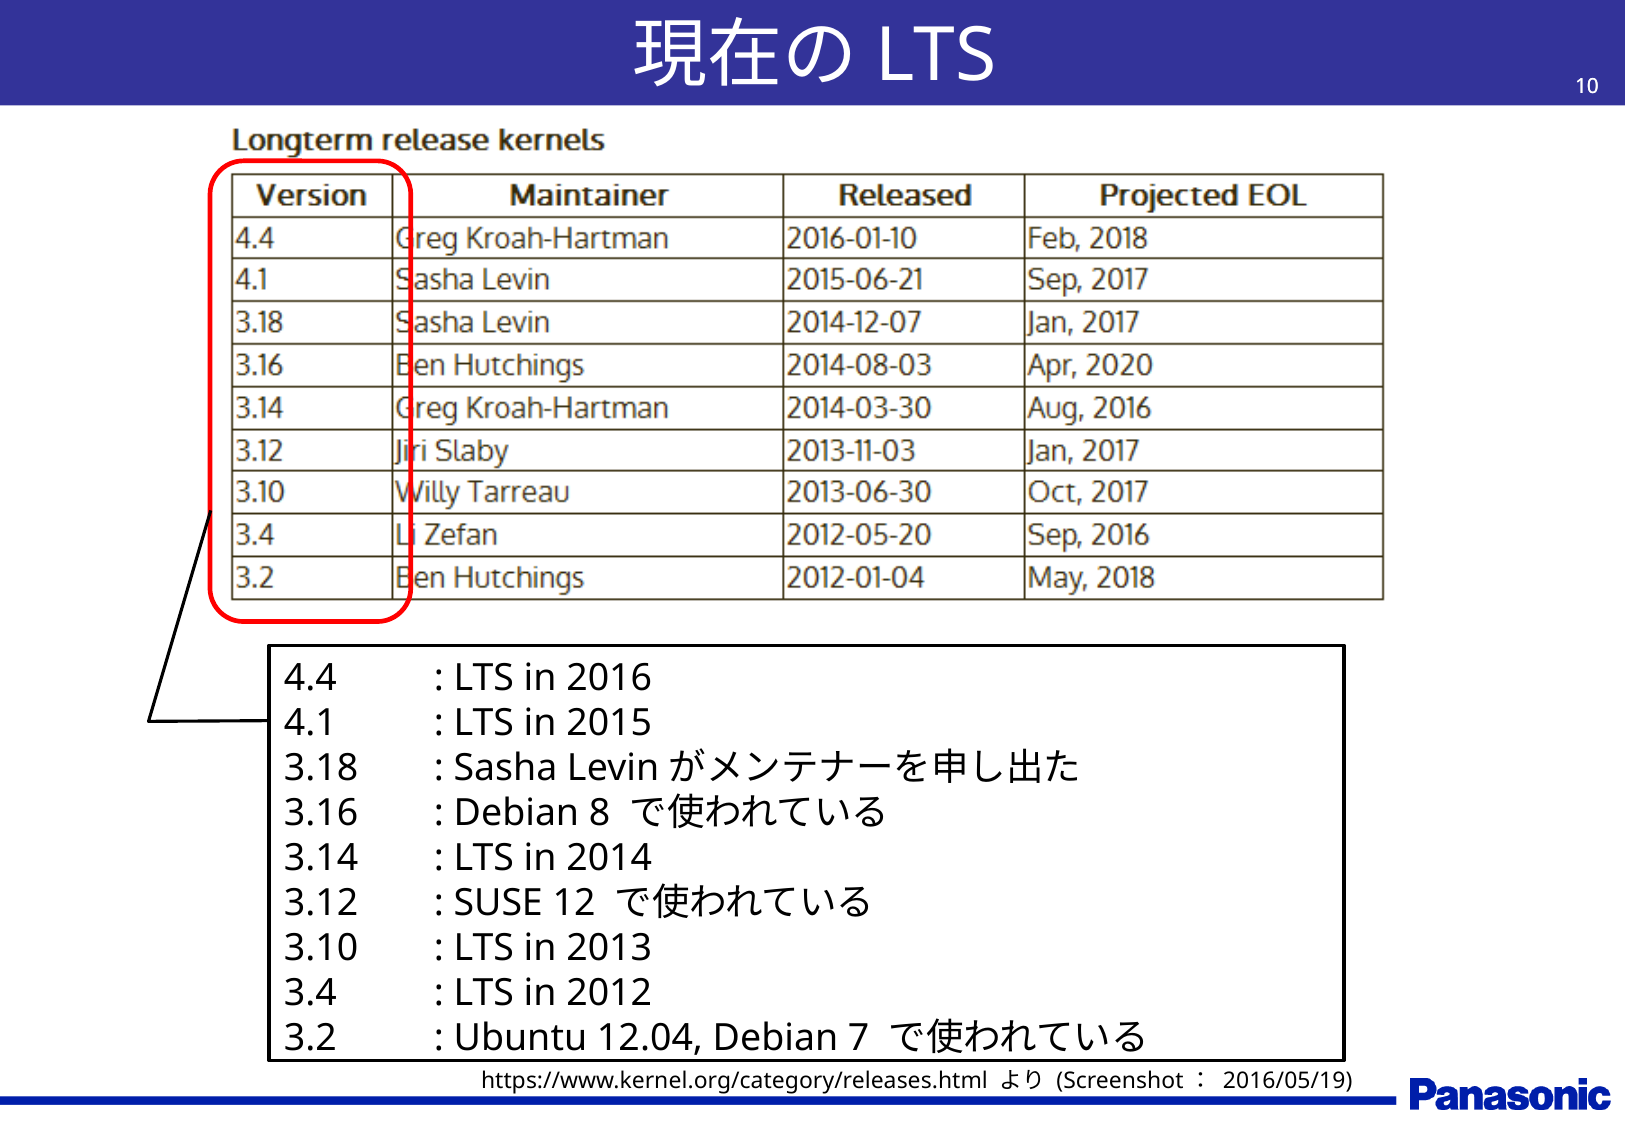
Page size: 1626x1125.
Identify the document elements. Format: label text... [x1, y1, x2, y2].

picture [209, 113, 1416, 622]
text_box https://www.kernel.org/category/releases.html より (Screenshot： 2016/05/19) [466, 1058, 1368, 1101]
picture [0, 1077, 1616, 1110]
title 現在のLTS [83, 0, 1547, 103]
slide_number 10 [1522, 65, 1615, 106]
text_box 4.4 : LTS in 2016 4.1 : LTS in 2015 3.18 : Sasha Levinがメンテナーを申し出た 3.16 : Debian 8 で使われている 3.14 : LTS in 2014 3.12 : SUSE 12 で使われている 3.10 : LTS in 2013 3.4 : LTS in 2012 3.2 : Ubuntu 12.04, Debian 7 で使われている [269, 645, 1344, 1061]
